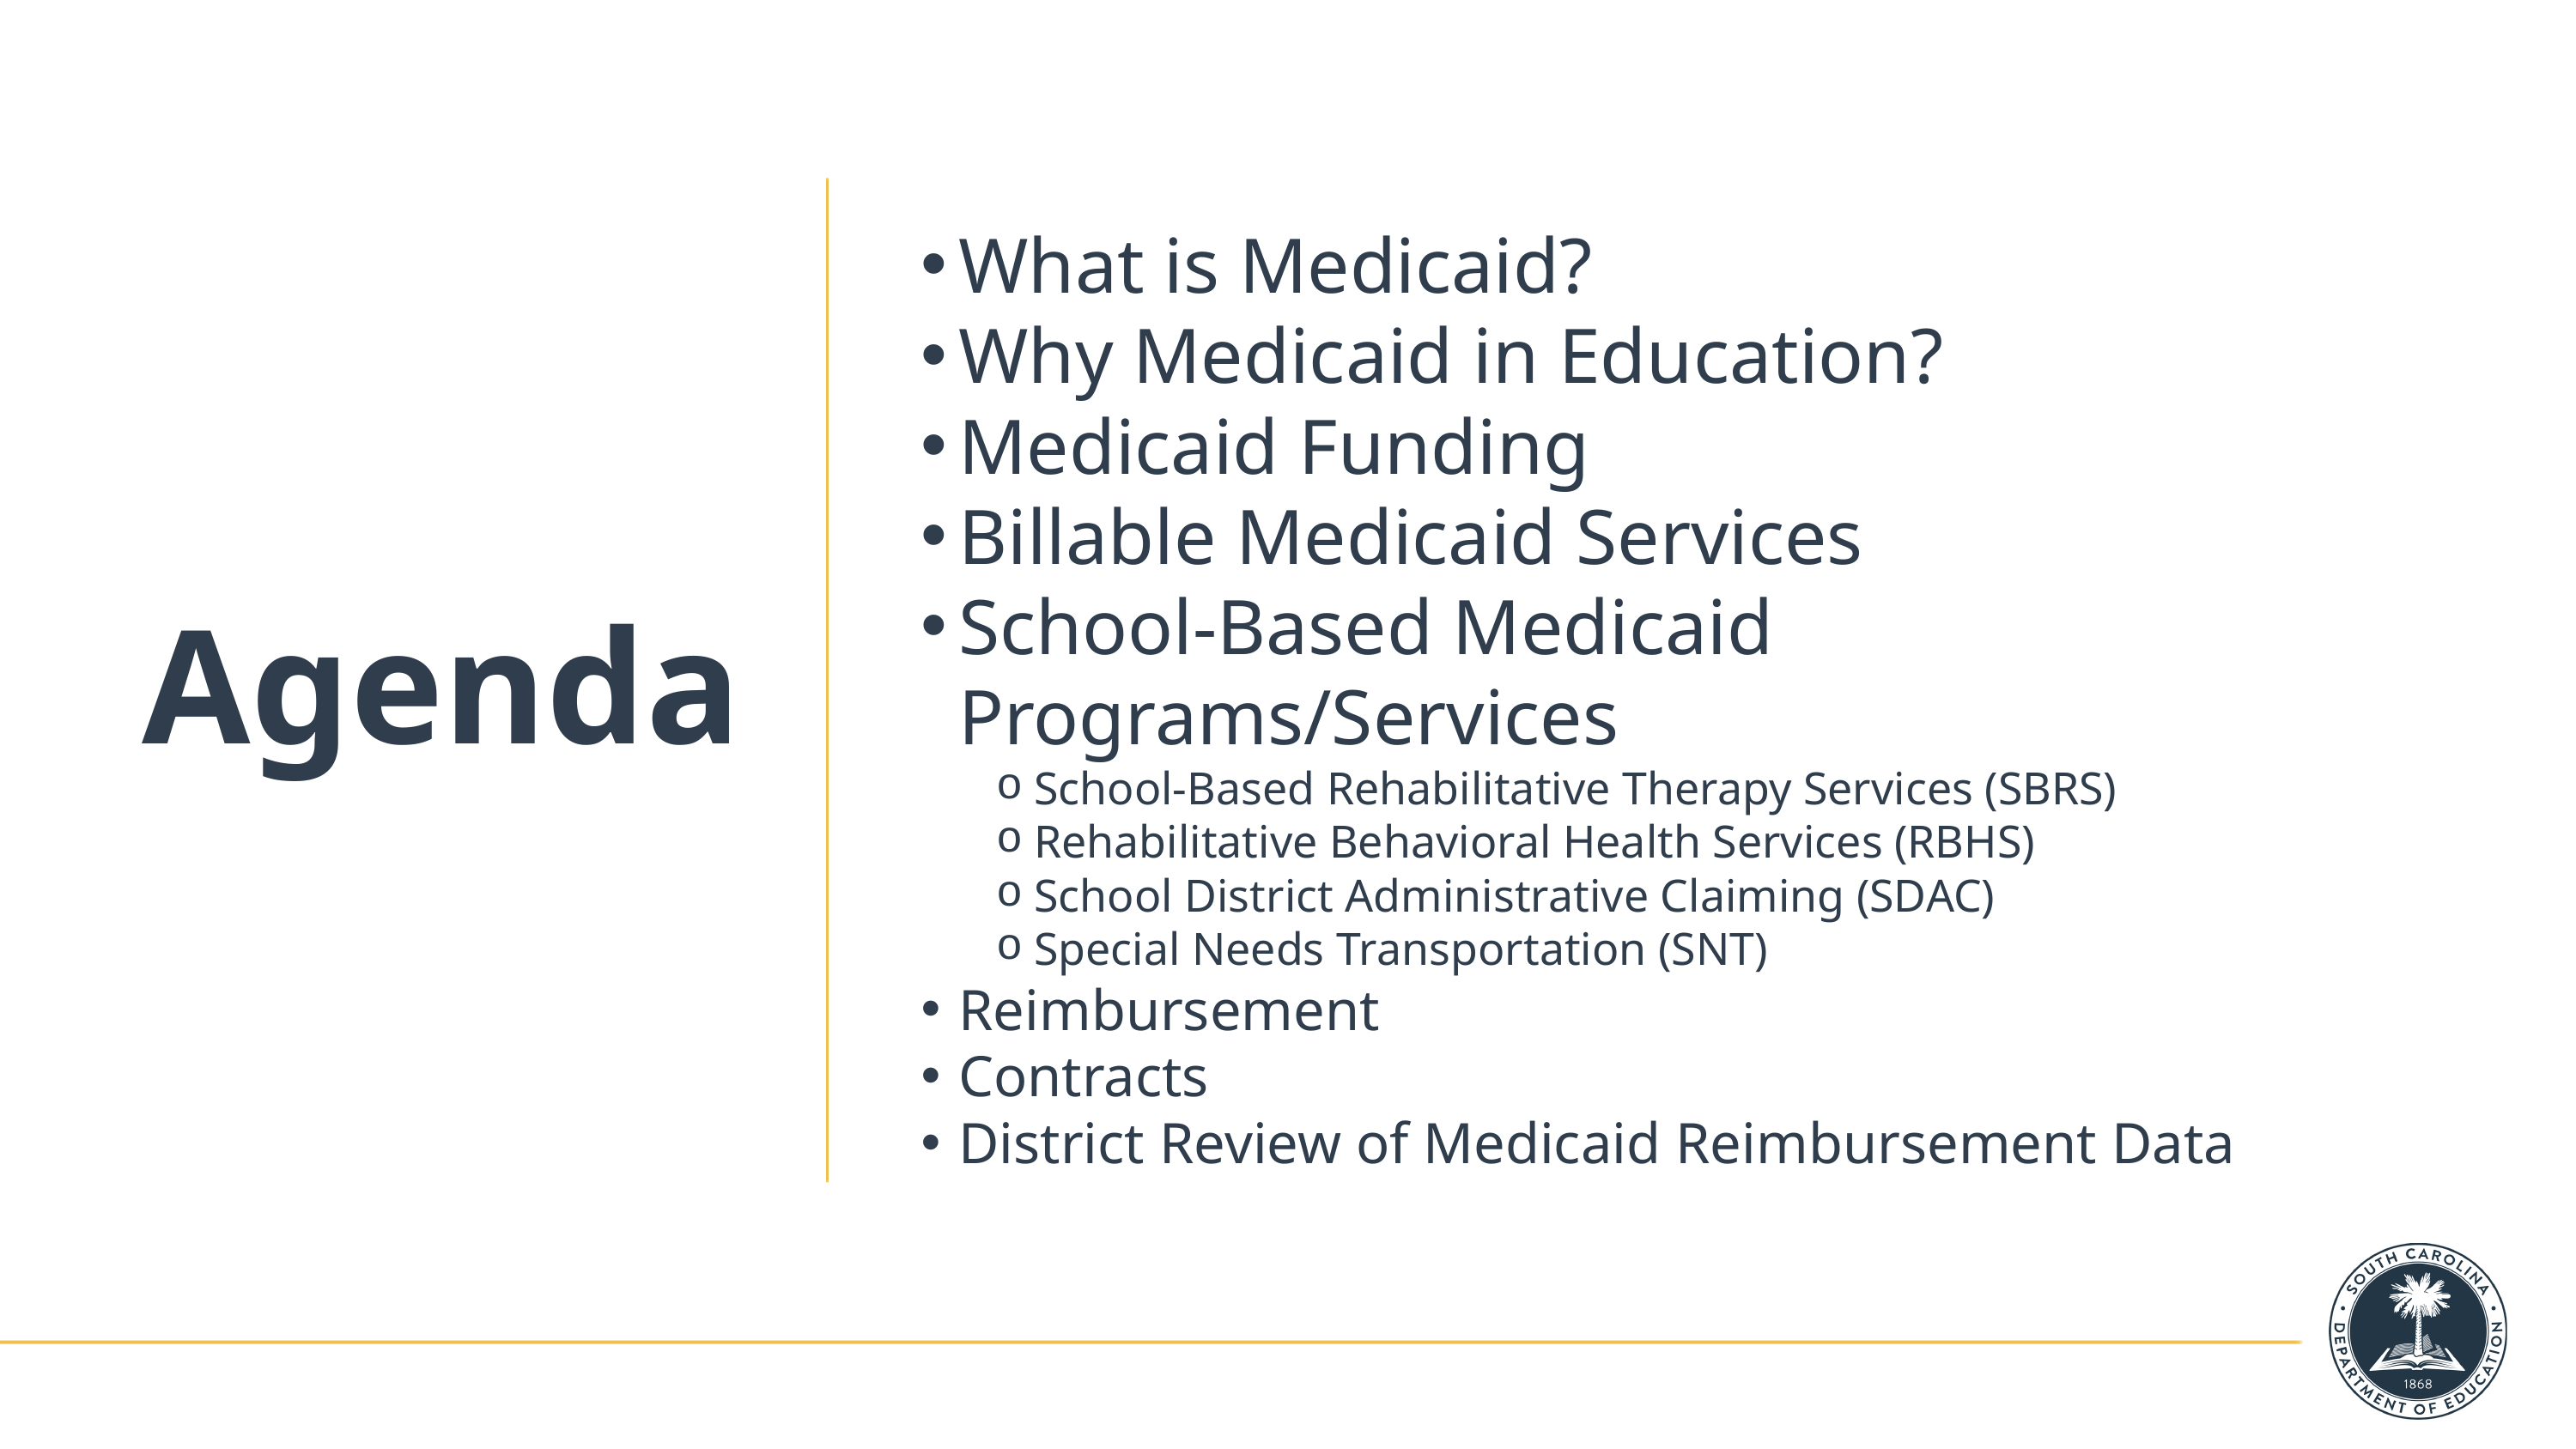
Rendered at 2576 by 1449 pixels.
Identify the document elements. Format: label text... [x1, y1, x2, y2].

list What is Medicaid? Why Medicaid in Education? Medicaid Funding Billable Medicaid Services School-Based Medicaid Programs/Services School-Based Rehabilitative Therapy Services (SBRS) Rehabilitative Behavioral Health Services (RBHS) School District Administrative Claiming (SDAC) Special Needs Transportation (SNT) Reimbursement Contracts District Review of Medicaid Reimbursement Data [908, 211, 2447, 1182]
title Agenda [129, 178, 785, 1183]
picture [2329, 1243, 2507, 1420]
